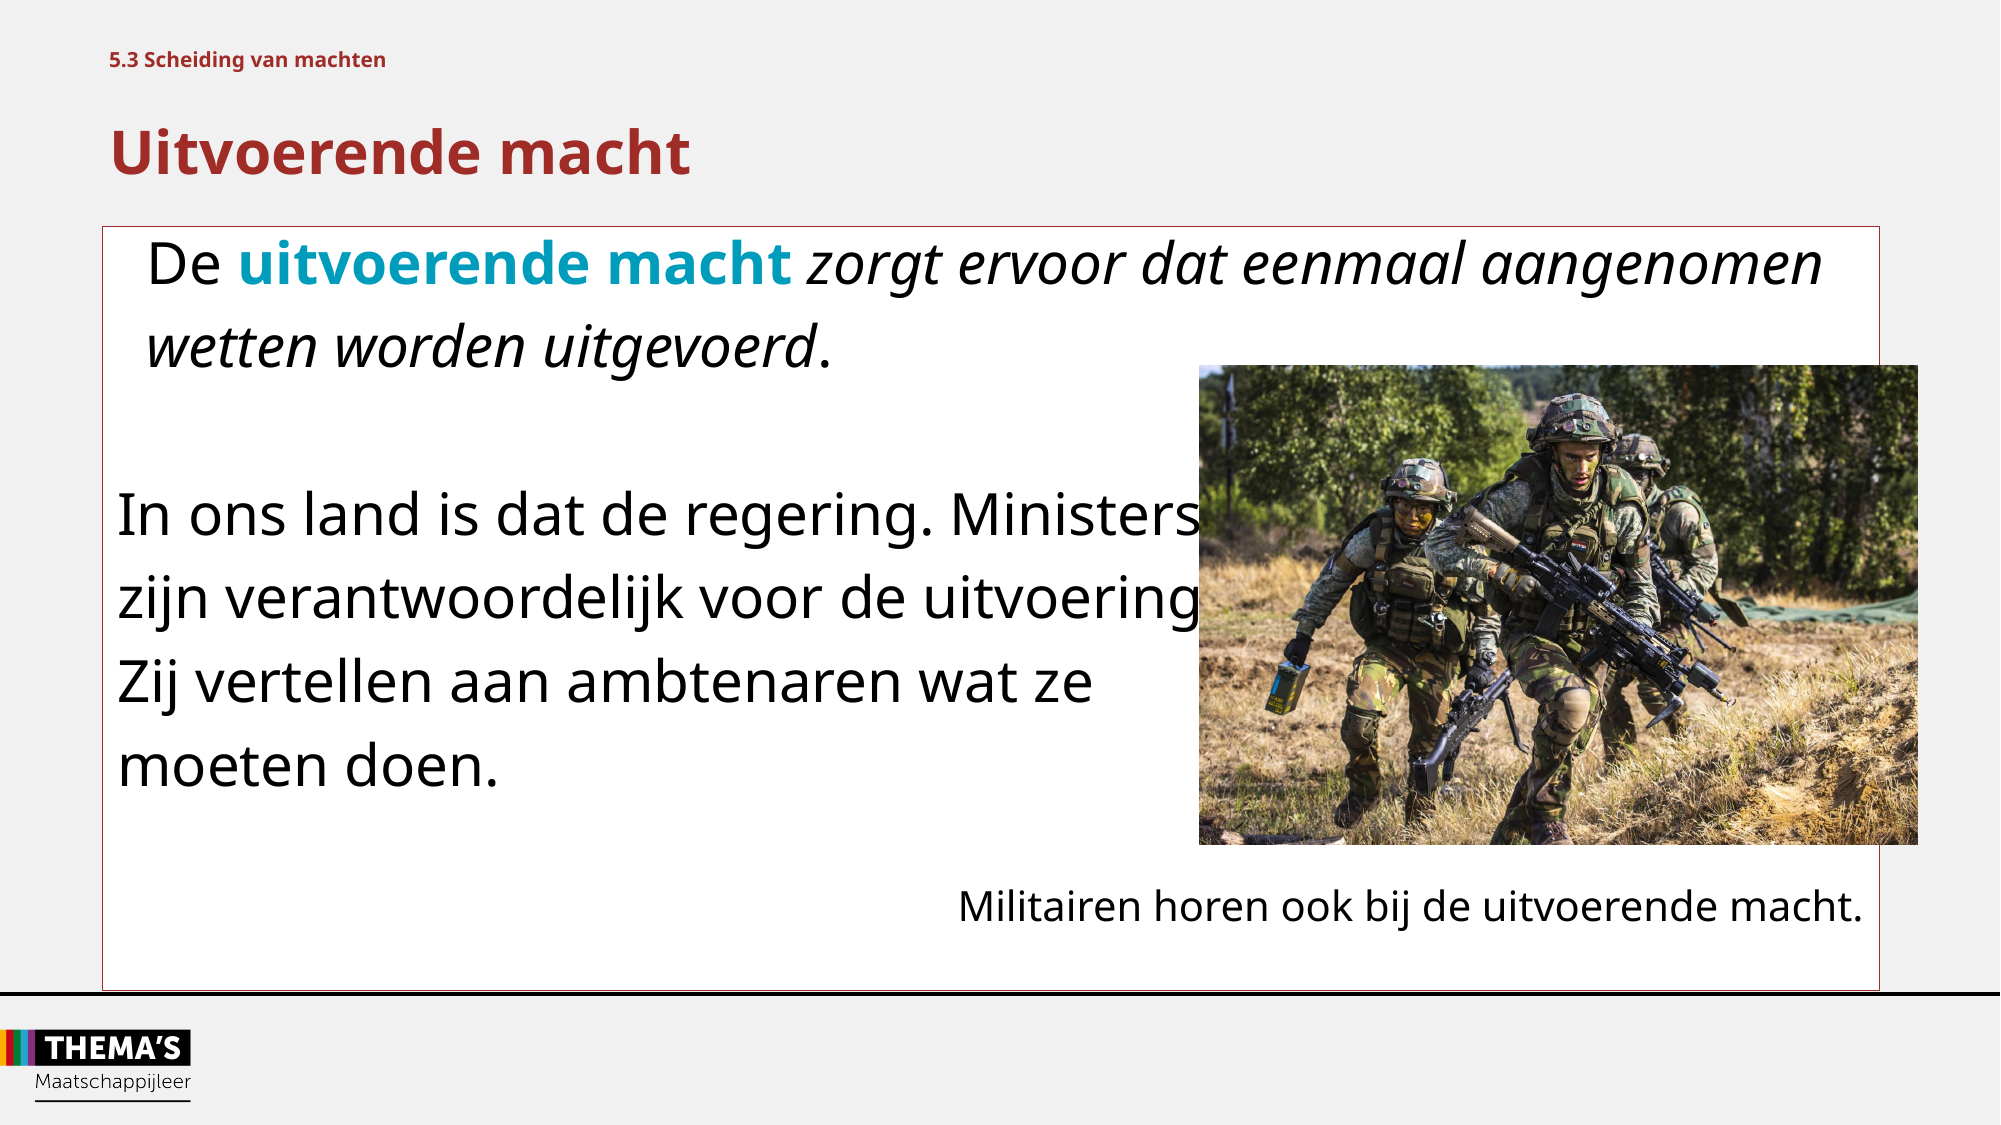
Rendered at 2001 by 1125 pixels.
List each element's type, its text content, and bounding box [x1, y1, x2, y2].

picture [0, 993, 203, 1125]
list Uitvoerende macht [94, 114, 1879, 205]
picture [1199, 364, 1918, 845]
list De uitvoerende macht zorgt ervoor dat eenmaal aangenomen wetten worden uitgevoerd. In ons land is dat de regering. Ministers zijn verantwoordelijk voor de uitvoering. Zij vertellen aan ambtenaren wat ze moeten doen. Militairen horen ook bij de uitvoerende macht. [102, 226, 1880, 991]
list 5.3 Scheiding van machten [94, 33, 941, 88]
